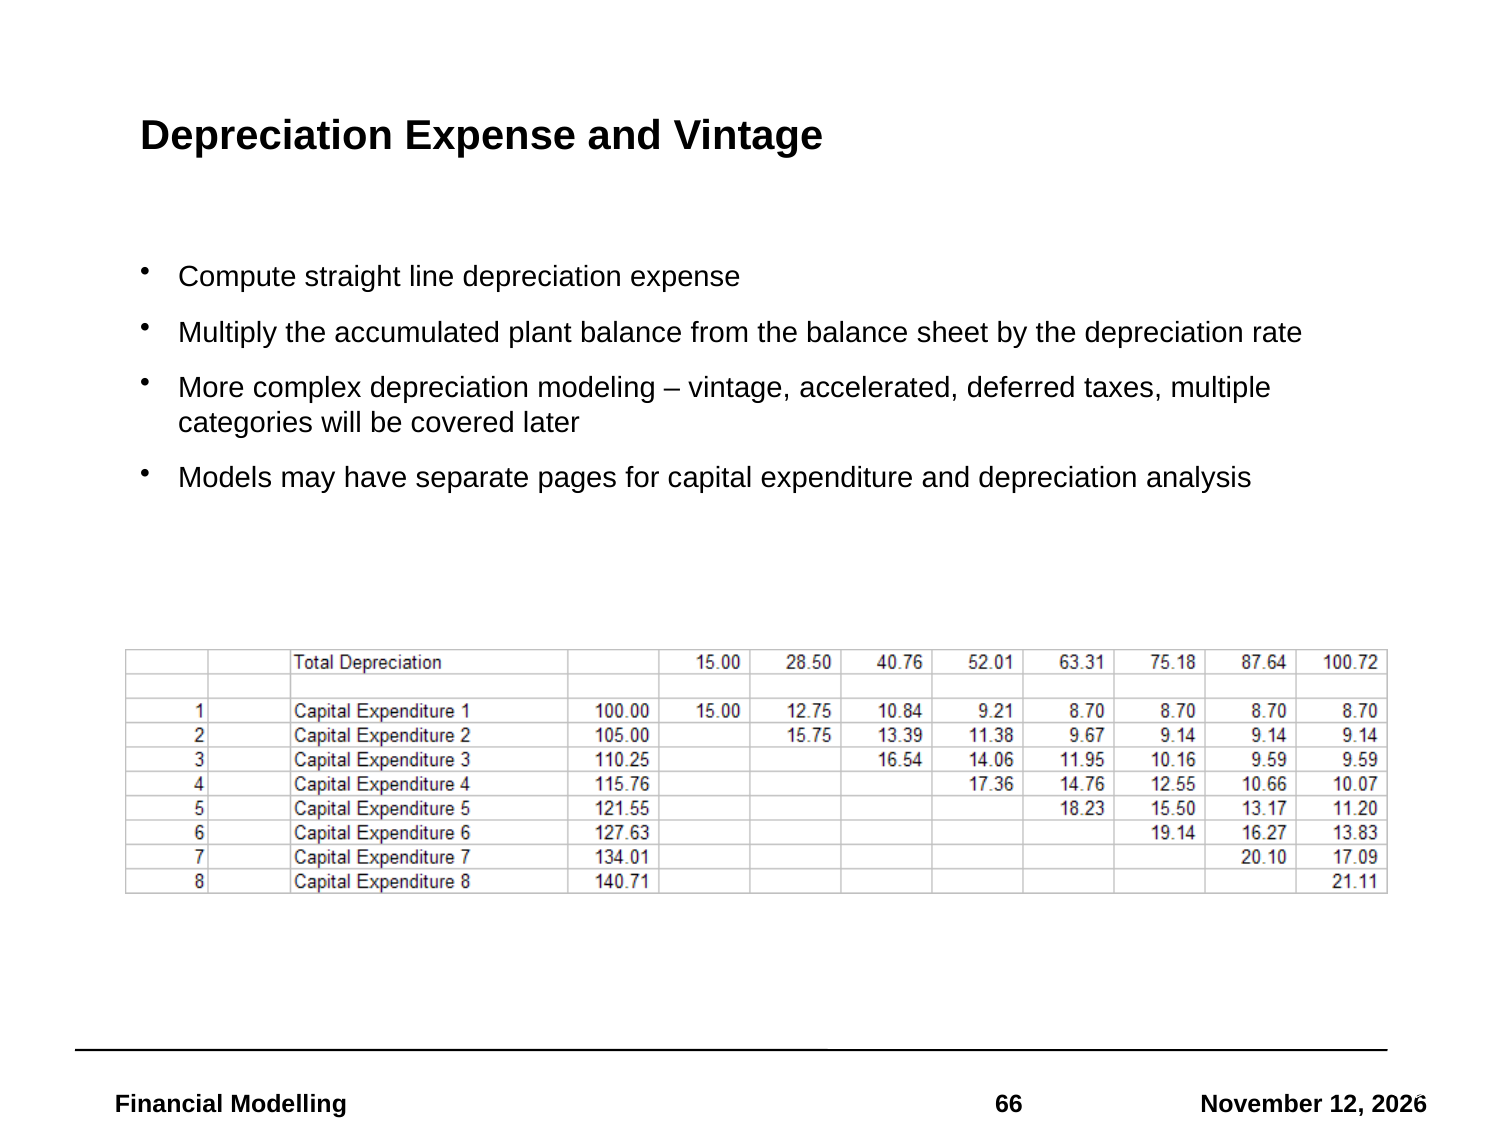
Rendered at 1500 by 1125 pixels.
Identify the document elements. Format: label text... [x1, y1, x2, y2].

list Compute straight line depreciation expense Multiply the accumulated plant balance from the balance sheet by the depreciation rate More complex depreciation modeling – vintage, accelerated, deferred taxes, multiple categories will be covered later Models may have separate pages for capital expenditure and depreciation analysis [124, 249, 1401, 613]
title Depreciation Expense and Vintage [124, 99, 1413, 226]
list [124, 649, 1388, 894]
